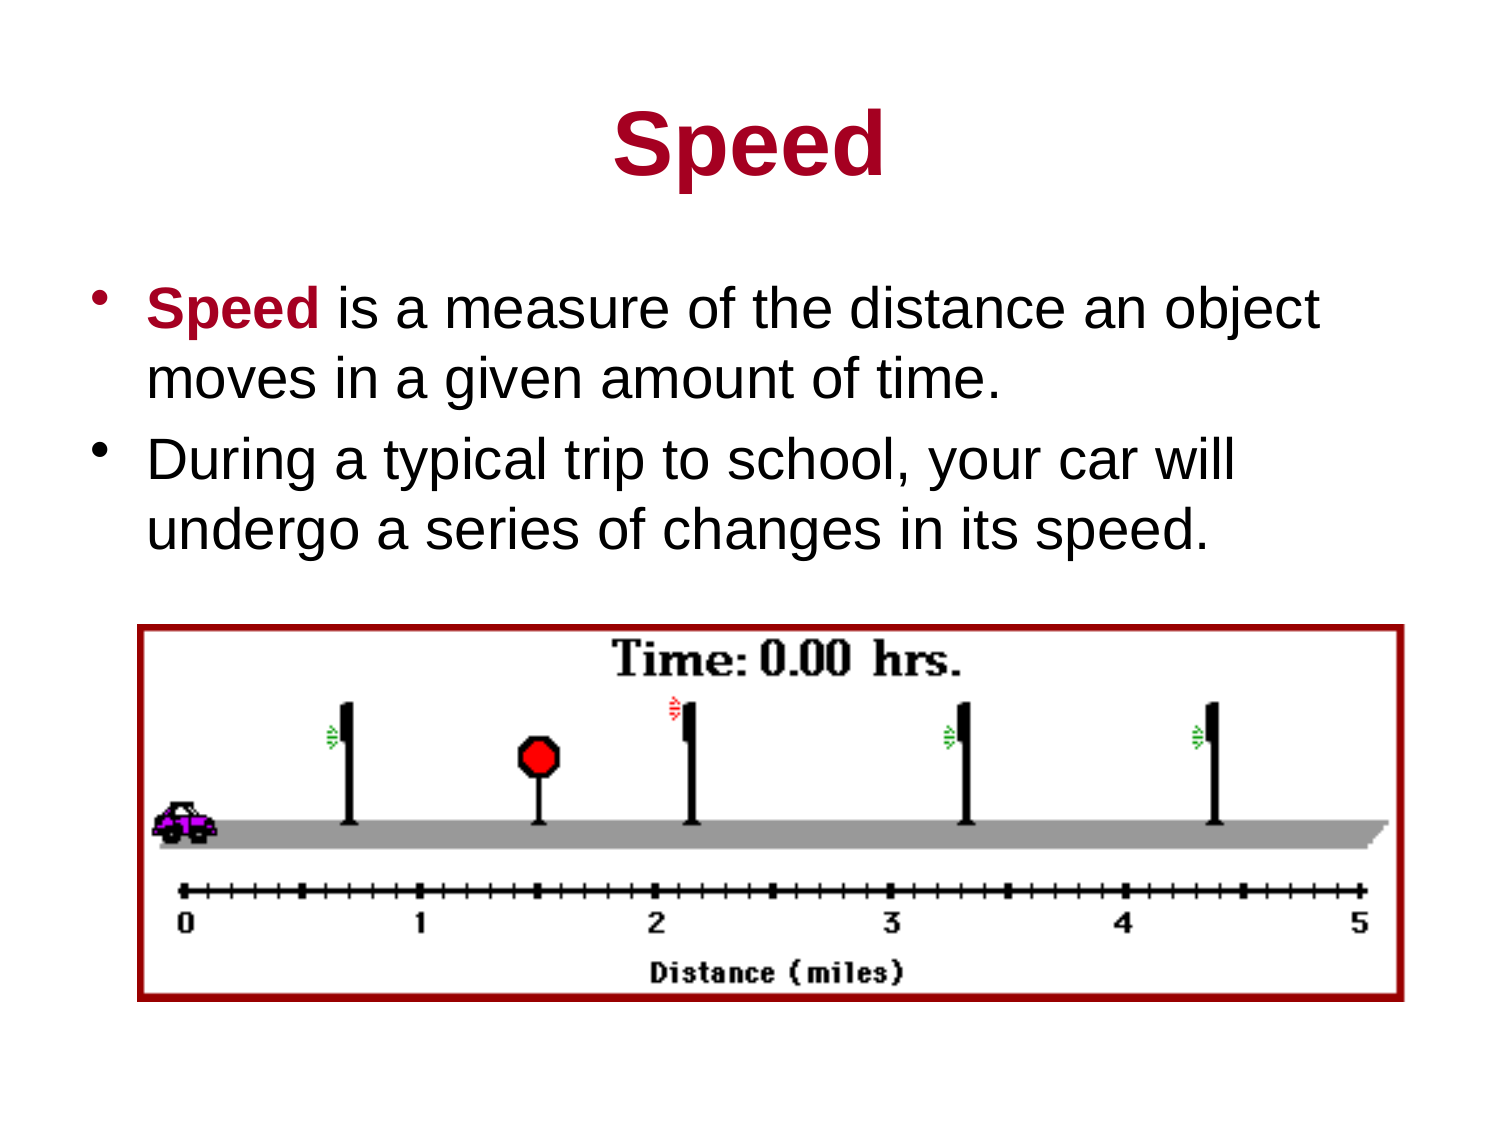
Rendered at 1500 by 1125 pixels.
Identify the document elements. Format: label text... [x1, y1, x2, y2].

list Speed is a measure of the distance an object moves in a given amount of time. During a typical trip to school, your car will undergo a series of changes in its speed. [74, 262, 1413, 576]
title Speed [74, 44, 1426, 233]
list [137, 624, 1413, 1002]
